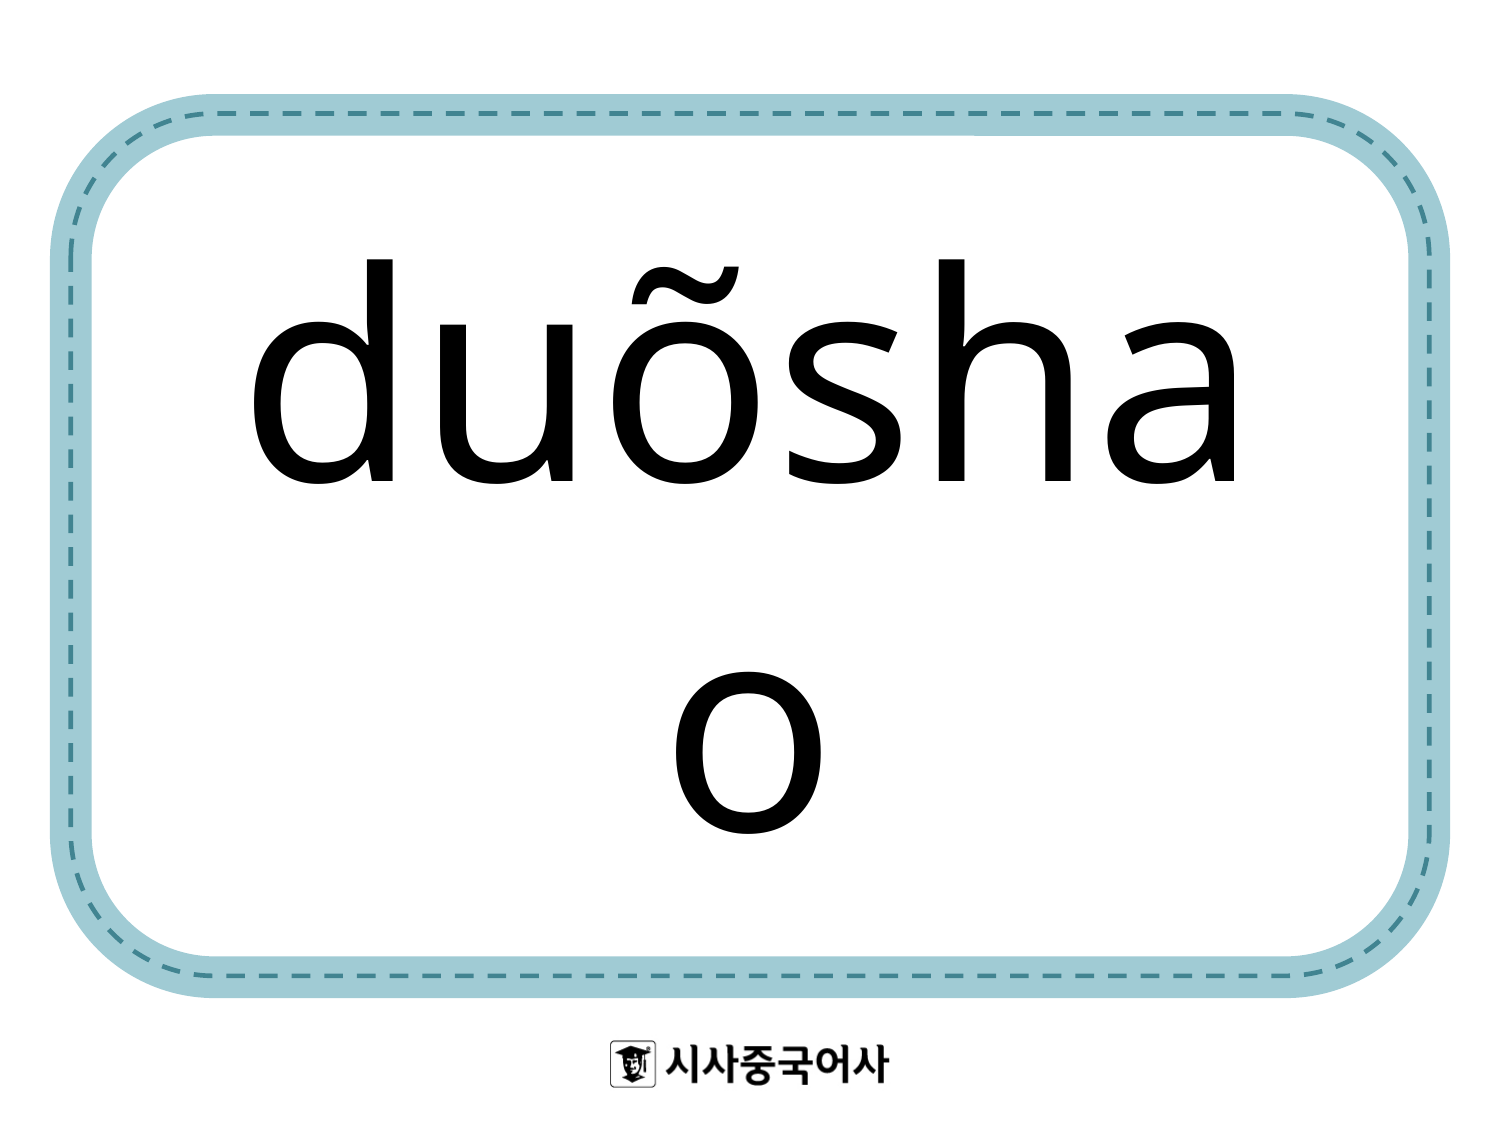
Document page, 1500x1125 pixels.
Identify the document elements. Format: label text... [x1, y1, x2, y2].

text_box duõshao [144, 208, 1353, 871]
picture [602, 1034, 898, 1094]
